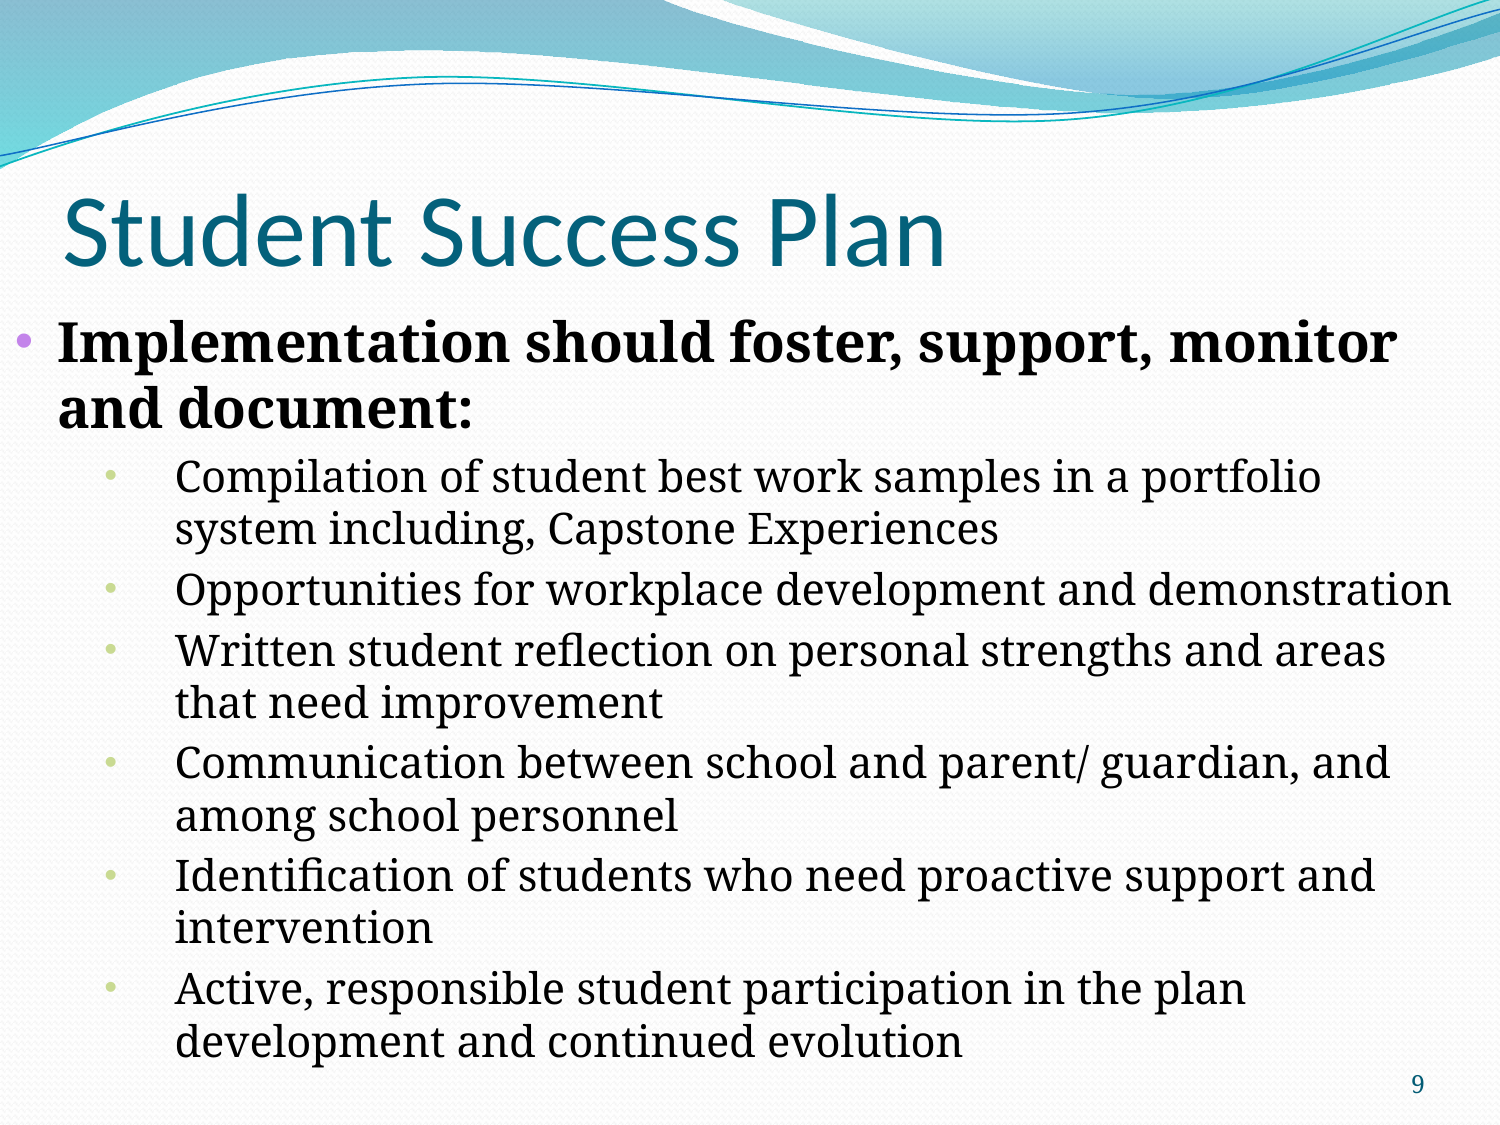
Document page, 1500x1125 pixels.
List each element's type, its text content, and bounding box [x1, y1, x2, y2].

slide_number 9 [1299, 1042, 1425, 1103]
list Implementation should foster, support, monitor and document: Compilation of student best work samples in a portfolio system including, Capstone Experiences Opportunities for workplace development and demonstration Written student reflection on personal strengths and areas that need improvement Communication between school and parent/ guardian, and among school personnel Identification of students who need proactive support and intervention Active, responsible student participation in the plan development and continued evolution [0, 299, 1475, 1125]
title Student Success Plan [62, 125, 1289, 288]
